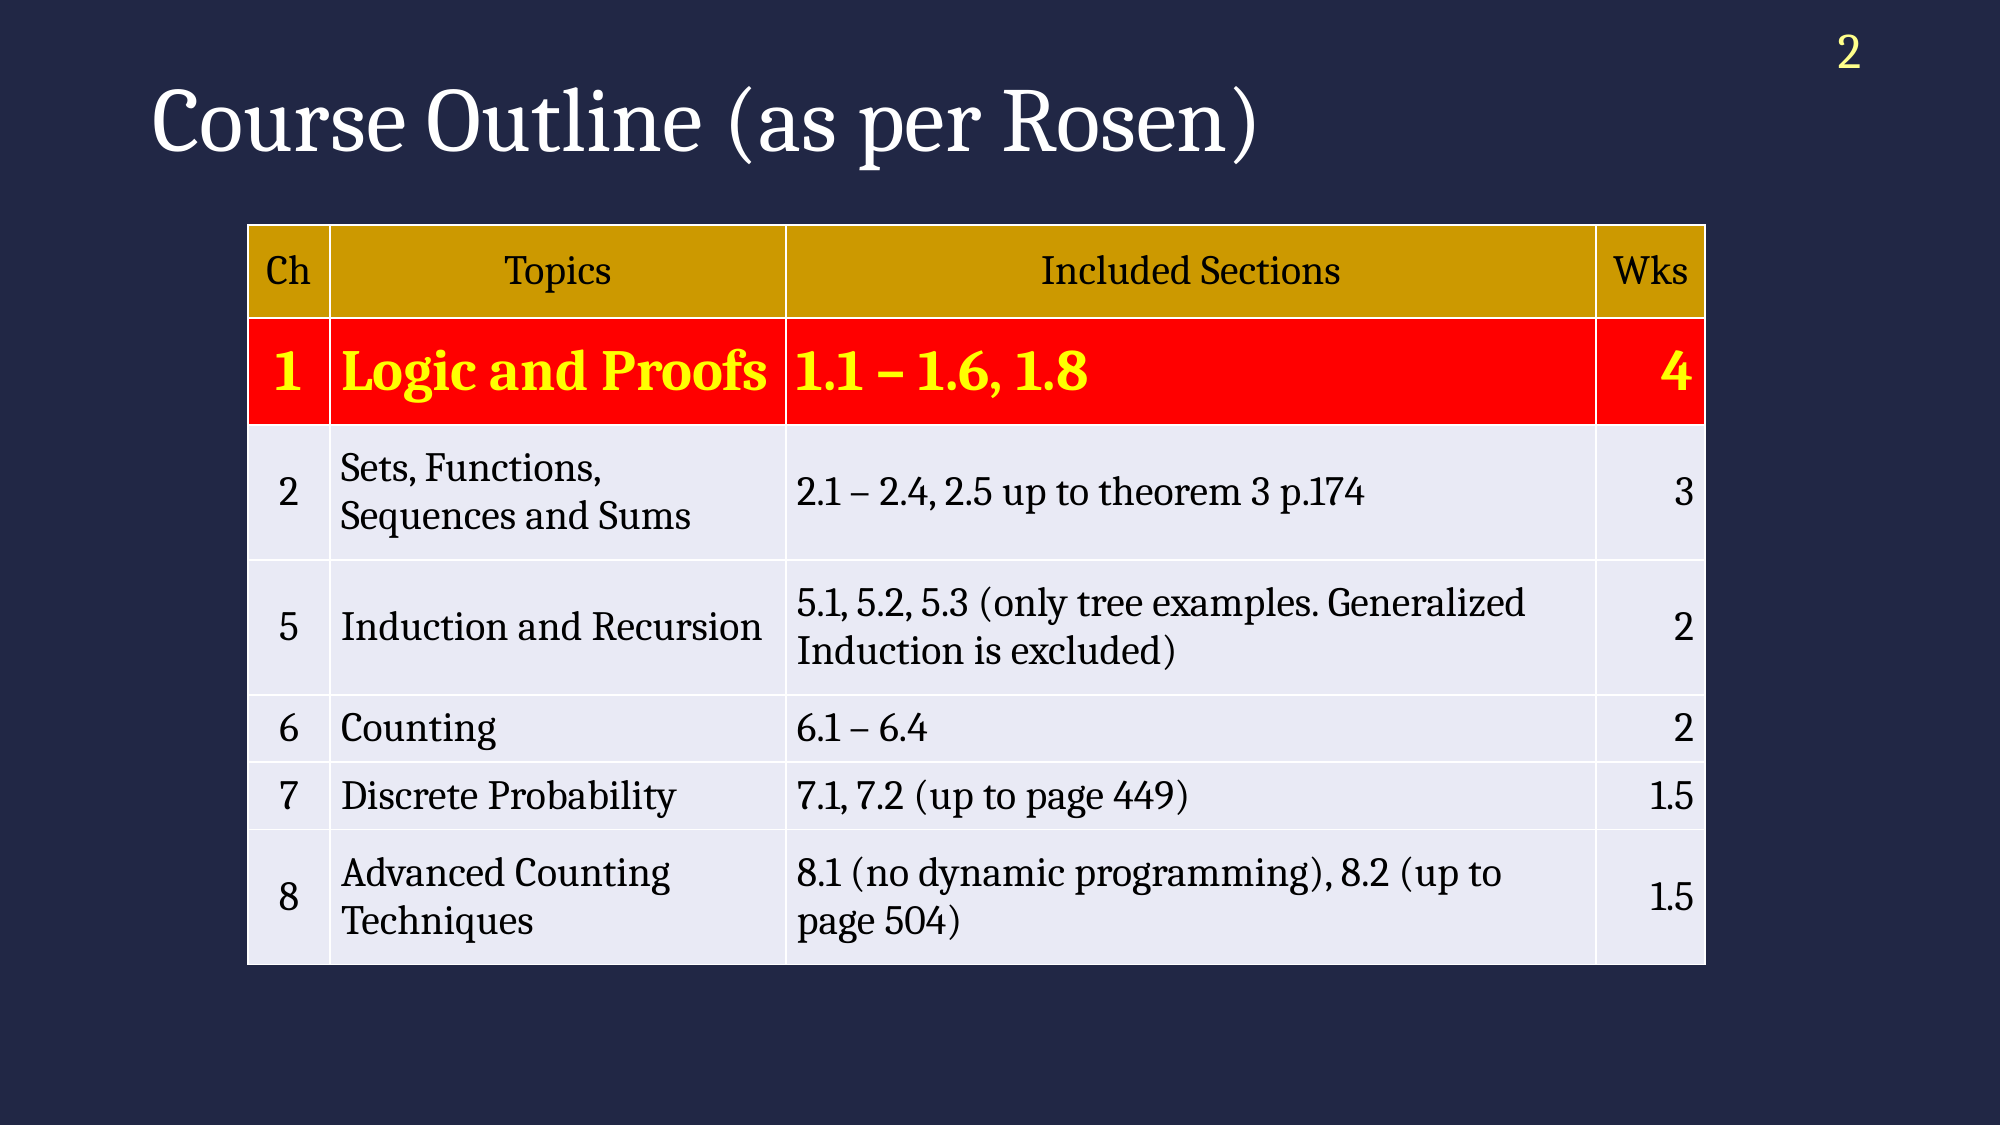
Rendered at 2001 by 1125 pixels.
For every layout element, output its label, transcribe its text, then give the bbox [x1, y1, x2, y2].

title Course Outline (as per Rosen) [137, 59, 1863, 184]
table_cell 8 [249, 830, 329, 964]
table_cell Discrete Probability [331, 763, 785, 829]
table_cell 6 [249, 696, 329, 761]
table_cell Advanced Counting Techniques [331, 830, 785, 964]
table_cell 2 [249, 426, 329, 559]
table_cell 5 [249, 561, 329, 694]
table_cell 7 [249, 763, 329, 829]
table_header Wks [1597, 226, 1704, 317]
table_header Ch [249, 226, 329, 317]
table_cell Induction and Recursion [331, 561, 785, 694]
table_cell 3 [1597, 426, 1704, 559]
table_cell 2 [1597, 561, 1704, 694]
table_cell 1.1 – 1.6, 1.8 [787, 319, 1595, 424]
table_cell Logic and Proofs [331, 319, 785, 424]
table_cell 8.1 (no dynamic programming), 8.2 (up to page 504) [787, 830, 1595, 964]
table_cell 4 [1597, 319, 1704, 424]
slide_number 2 [1760, 18, 1877, 79]
table_header Included Sections [787, 226, 1595, 317]
table_cell 1 [249, 319, 329, 424]
table_cell 1.5 [1597, 763, 1704, 829]
table_cell Counting [331, 696, 785, 761]
table_cell 6.1 – 6.4 [787, 696, 1595, 761]
table_cell 2 [1597, 696, 1704, 761]
table_header Topics [331, 226, 785, 317]
table_cell 1.5 [1597, 830, 1704, 964]
table_cell 2.1 – 2.4, 2.5 up to theorem 3 p.174 [787, 426, 1595, 559]
table_cell 7.1, 7.2 (up to page 449) [787, 763, 1595, 829]
table_cell 5.1, 5.2, 5.3 (only tree examples. Generalized Induction is excluded) [787, 561, 1595, 694]
table_cell Sets, Functions, Sequences and Sums [331, 426, 785, 559]
